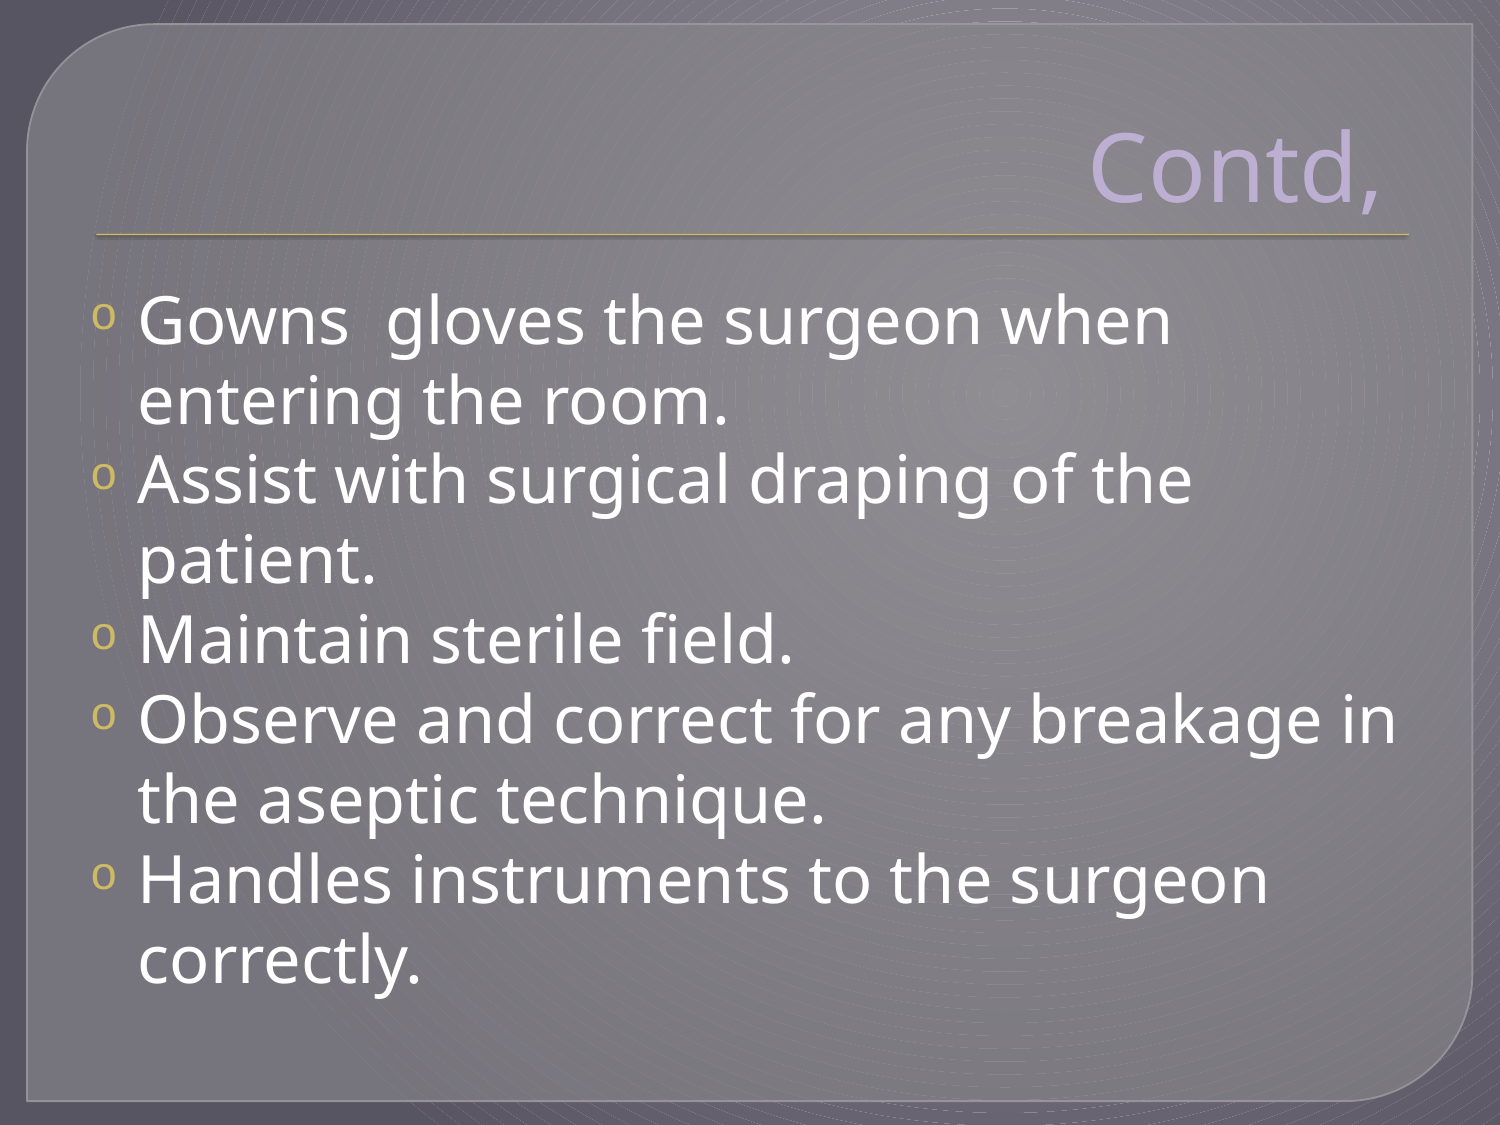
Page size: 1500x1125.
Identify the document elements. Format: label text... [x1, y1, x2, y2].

list Gowns gloves the surgeon when entering the room. Assist with surgical draping of the patient. Maintain sterile field. Observe and correct for any breakage in the aseptic technique. Handles instruments to the surgeon correctly. [75, 270, 1425, 1013]
title Contd, [75, 41, 1425, 230]
